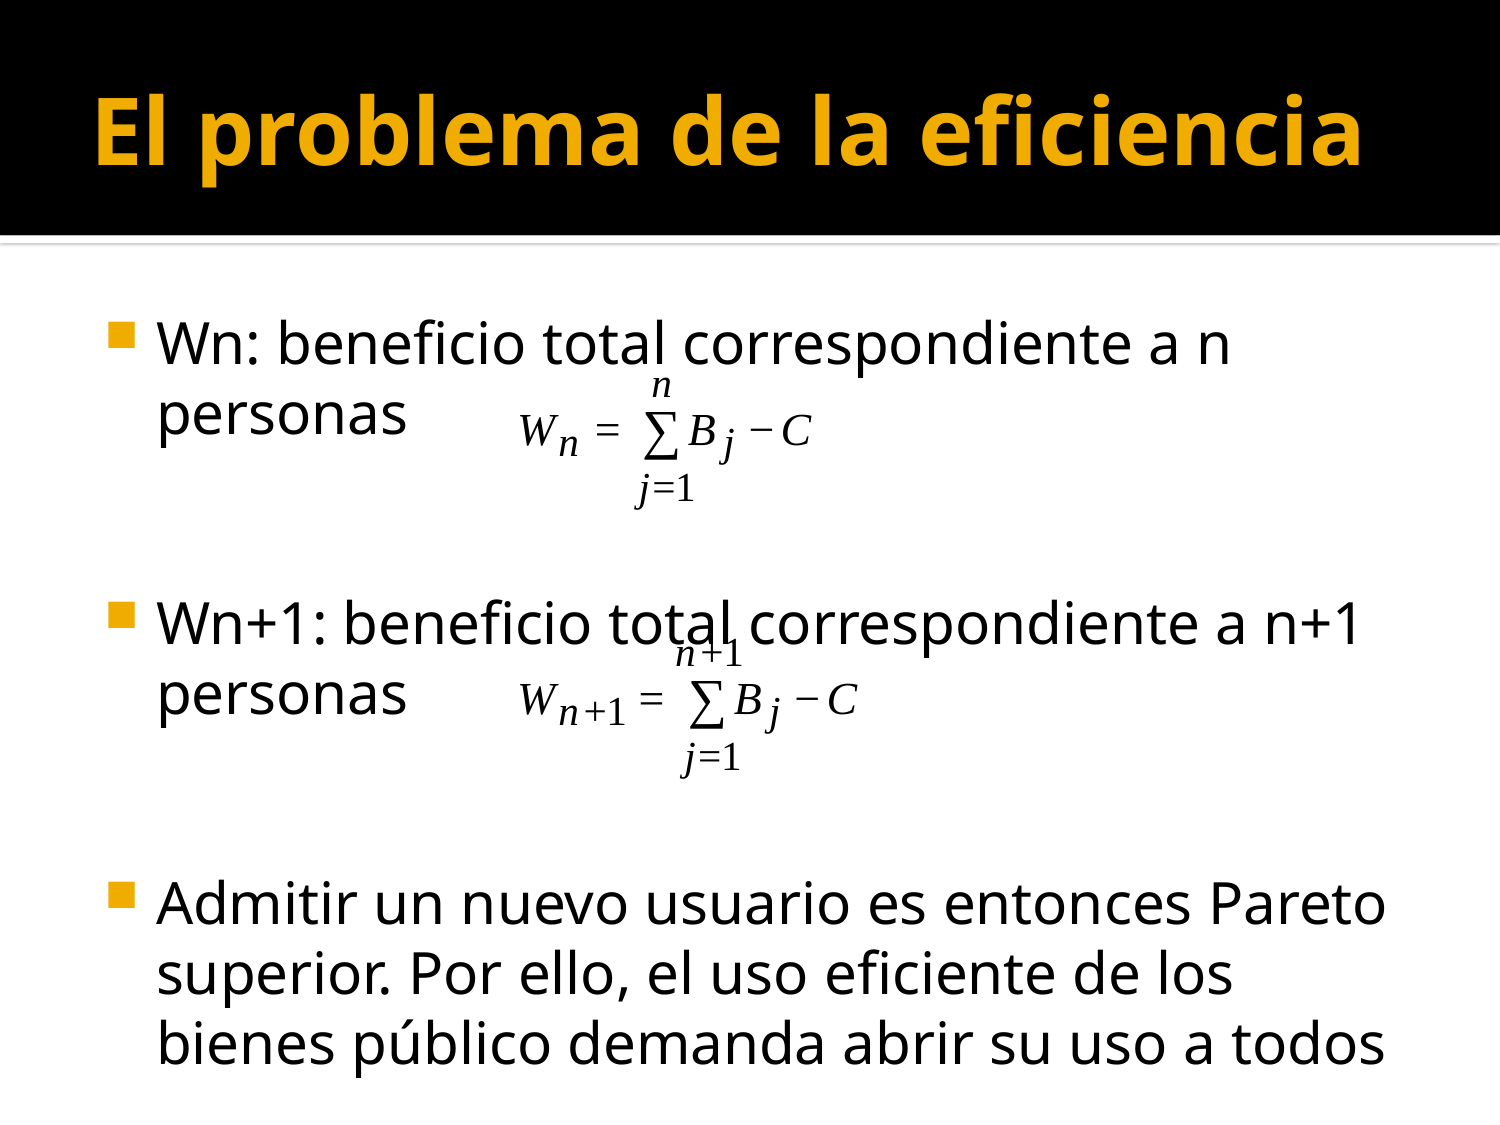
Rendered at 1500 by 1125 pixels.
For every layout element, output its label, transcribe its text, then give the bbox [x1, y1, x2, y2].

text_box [512, 358, 820, 519]
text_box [512, 627, 866, 788]
list Wn: beneficio total correspondiente a n personas Wn+1: beneficio total correspondiente a n+1 personas Admitir un nuevo usuario es entonces Pareto superior. Por ello, el uso eficiente de los bienes público demanda abrir su uso a todos [75, 291, 1425, 1050]
title El problema de la eficiencia [75, 25, 1425, 231]
